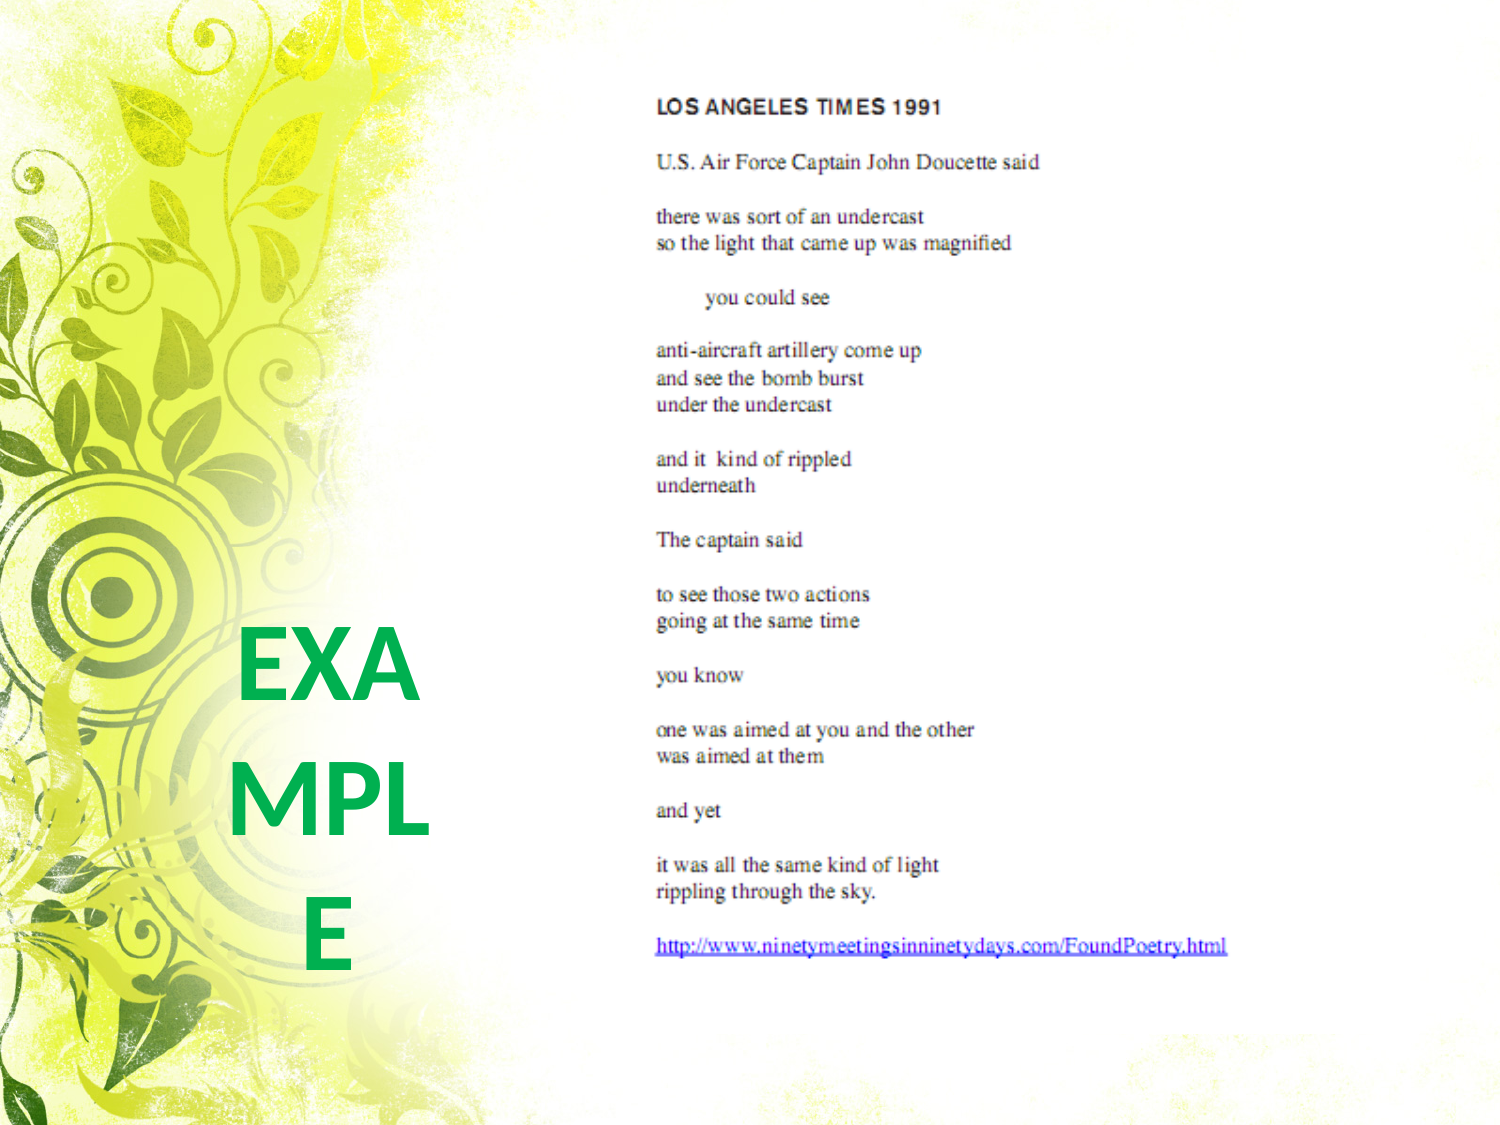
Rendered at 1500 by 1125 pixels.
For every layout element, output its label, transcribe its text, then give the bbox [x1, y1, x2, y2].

title EXAMPLE [210, 44, 446, 1008]
picture [0, 0, 1500, 1125]
